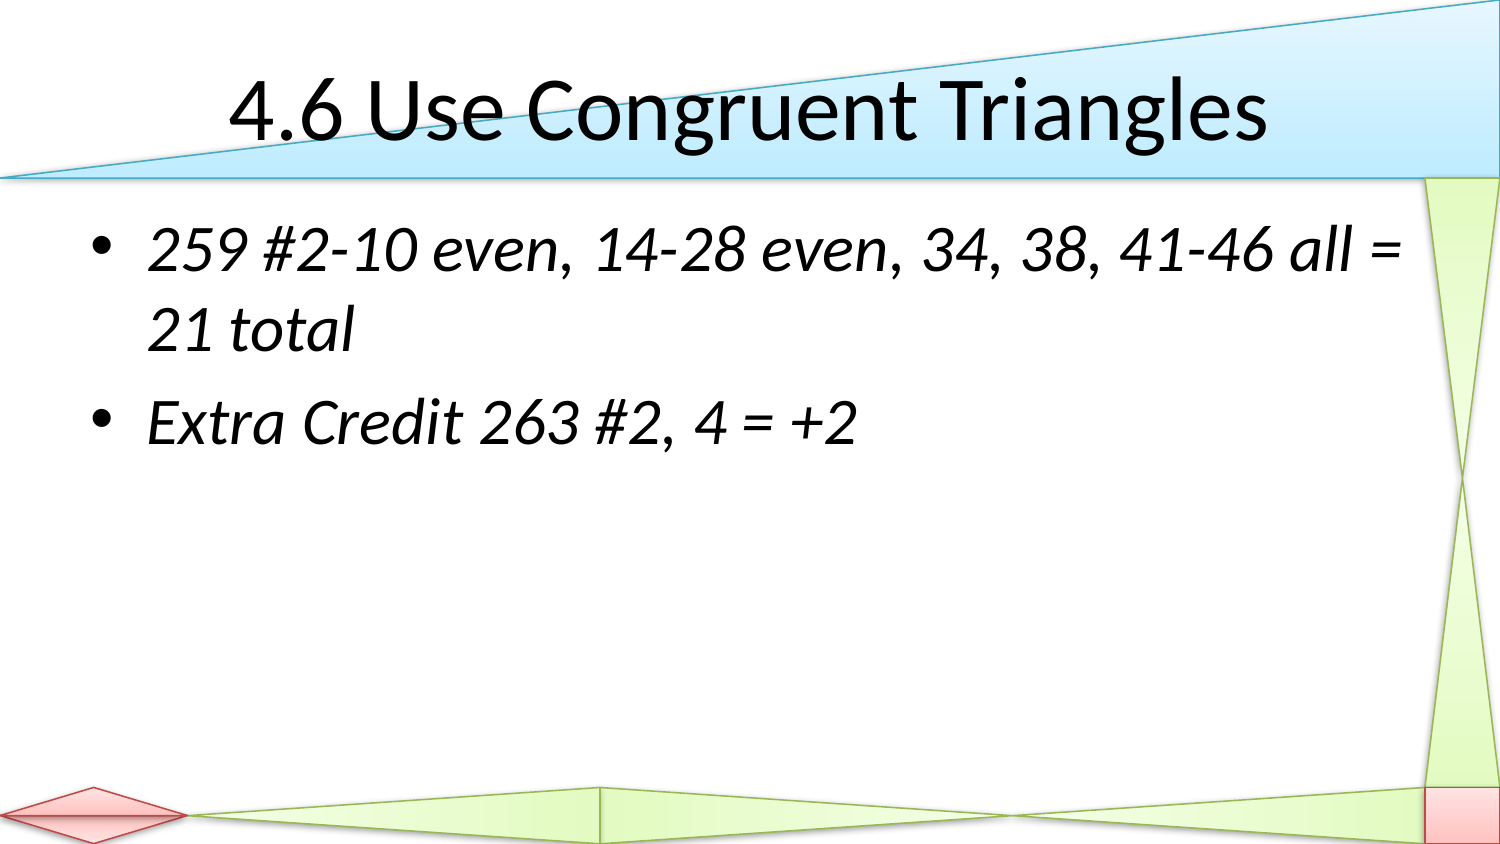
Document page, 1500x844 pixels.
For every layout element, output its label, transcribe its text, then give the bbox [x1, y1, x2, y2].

title 4.6 Use Congruent Triangles [75, 33, 1425, 175]
list 259 #2-10 even, 14-28 even, 34, 38, 41-46 all = 21 total Extra Credit 263 #2, 4 = +2 [75, 196, 1425, 754]
